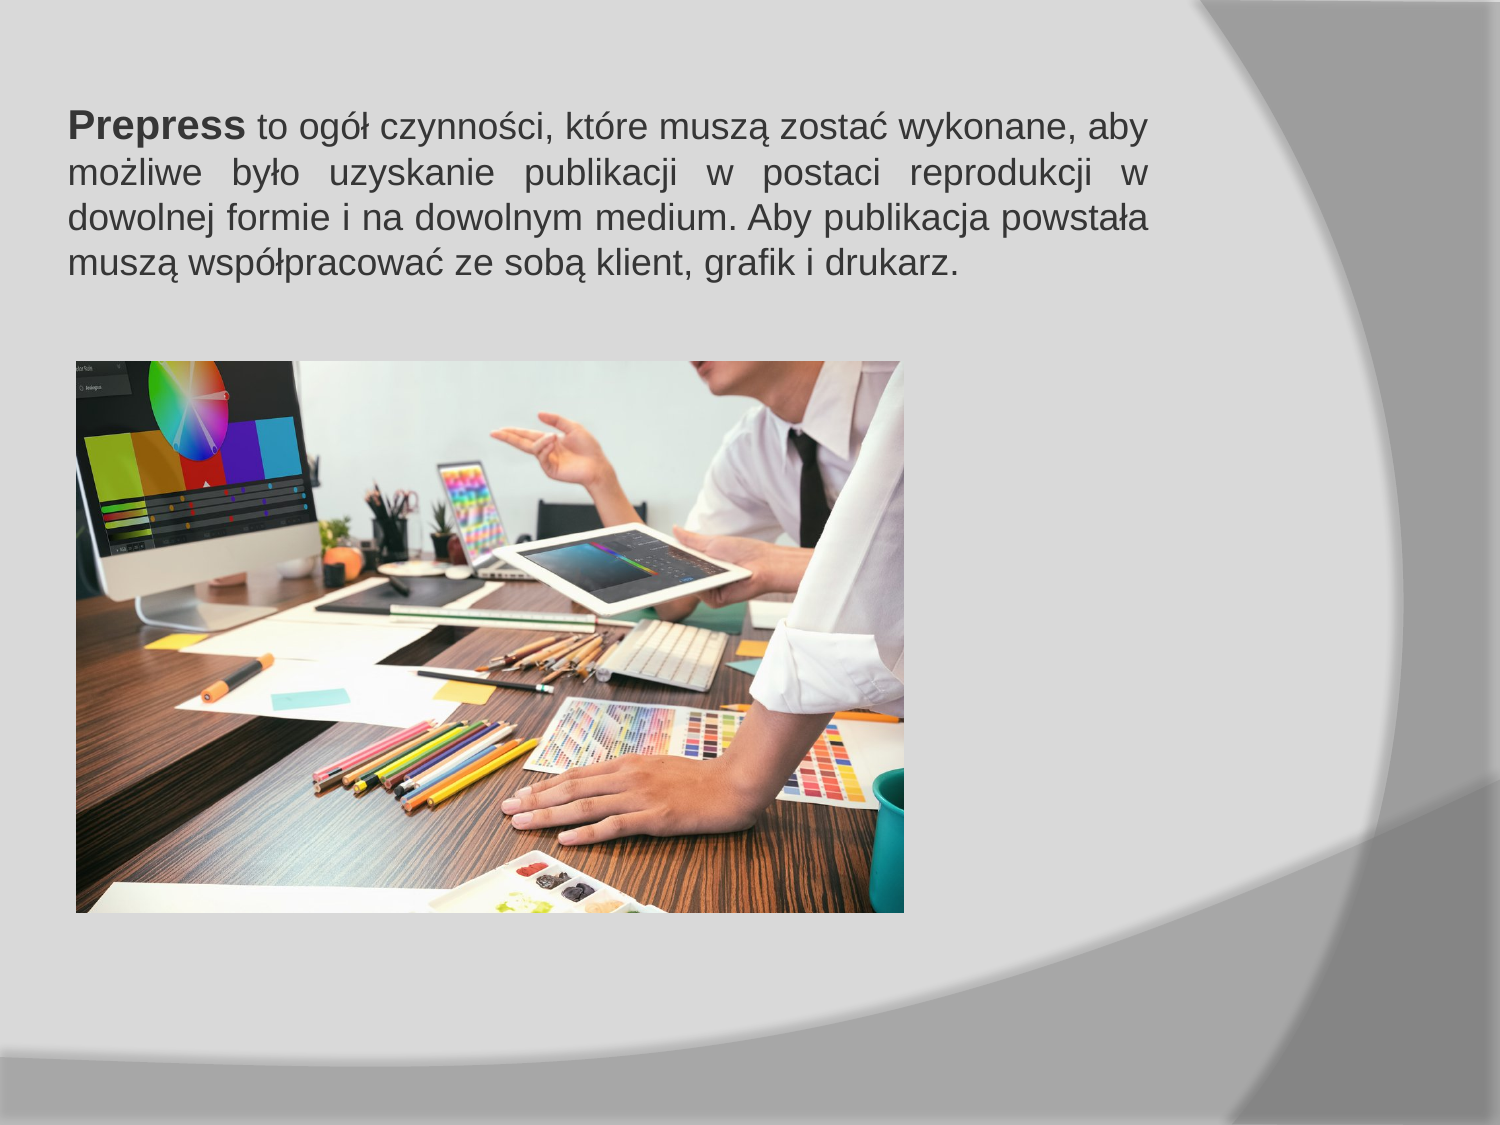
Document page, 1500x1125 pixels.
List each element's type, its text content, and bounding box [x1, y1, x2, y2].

picture [76, 361, 904, 914]
text_box Prepress to ogół czynności, które muszą zostać wykonane, aby możliwe było uzyskanie publikacji w postaci reprodukcji w dowolnej formie i na dowolnym medium. Aby publikacja powstała muszą współpracować ze sobą klient, grafik i drukarz. [53, 90, 1164, 335]
